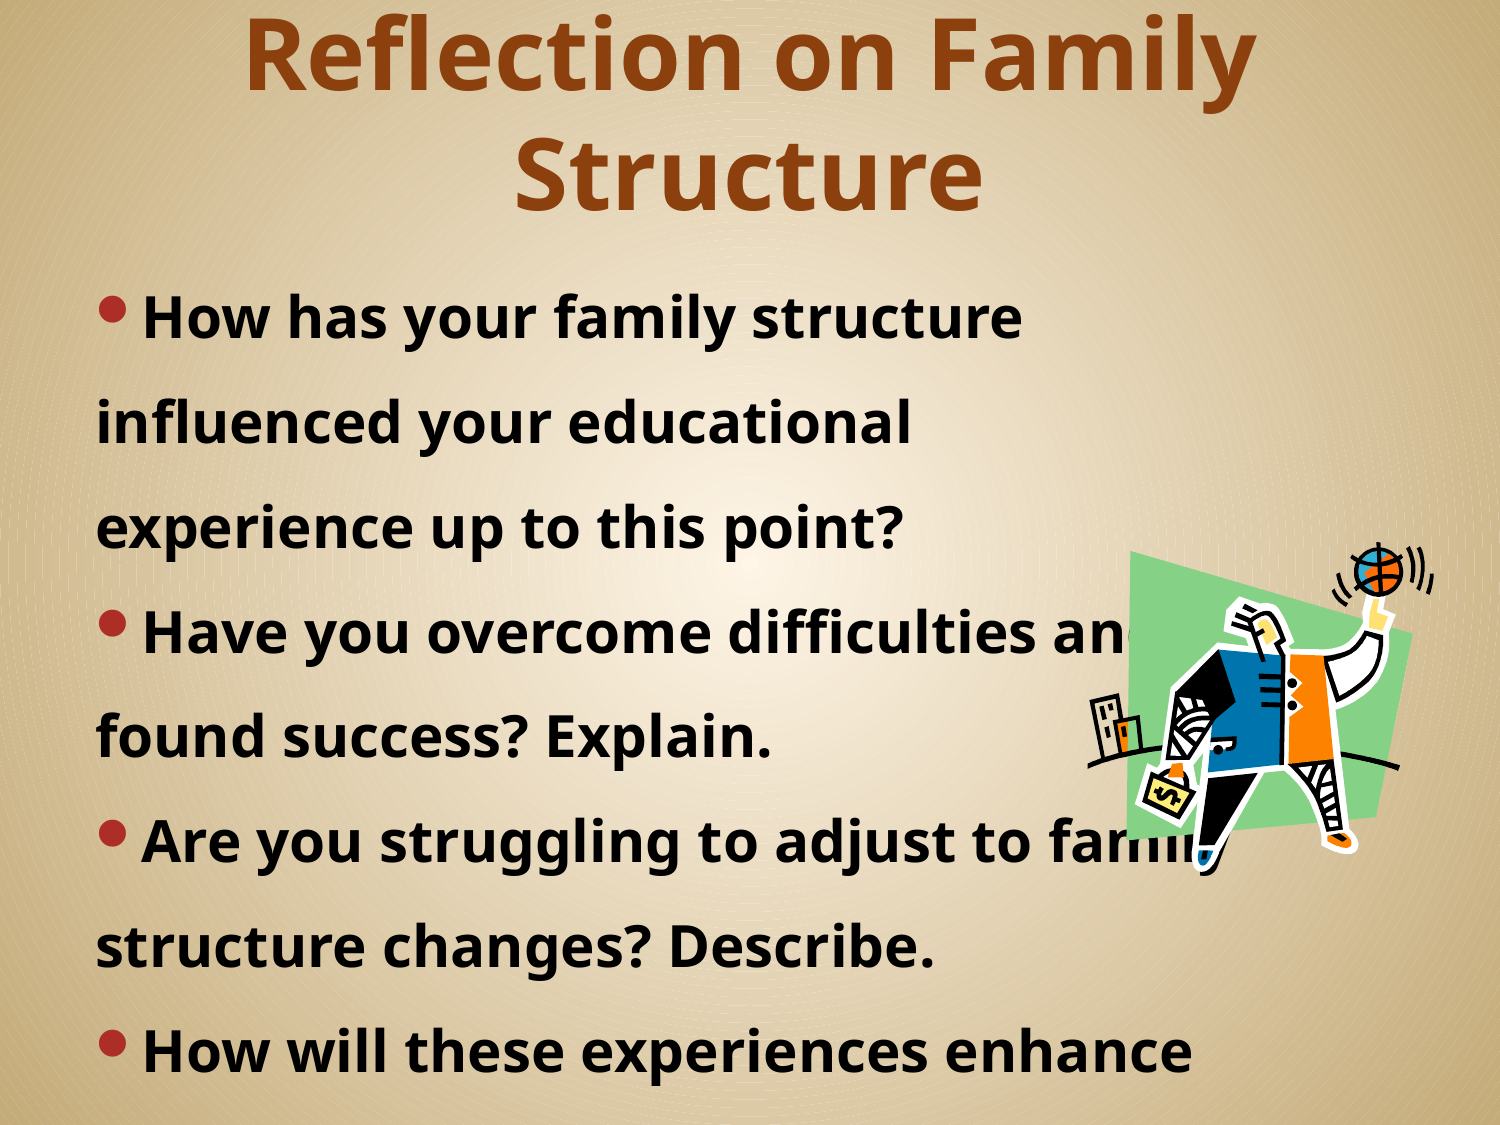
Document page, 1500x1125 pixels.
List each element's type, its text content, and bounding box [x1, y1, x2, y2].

list How has your family structure influenced your educational experience up to this point? Have you overcome difficulties and found success? Explain. Are you struggling to adjust to family structure changes? Describe. How will these experiences enhance your teaching abilities? [87, 237, 1250, 975]
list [1087, 537, 1439, 877]
title Reflection on Family Structure [75, 50, 1425, 238]
